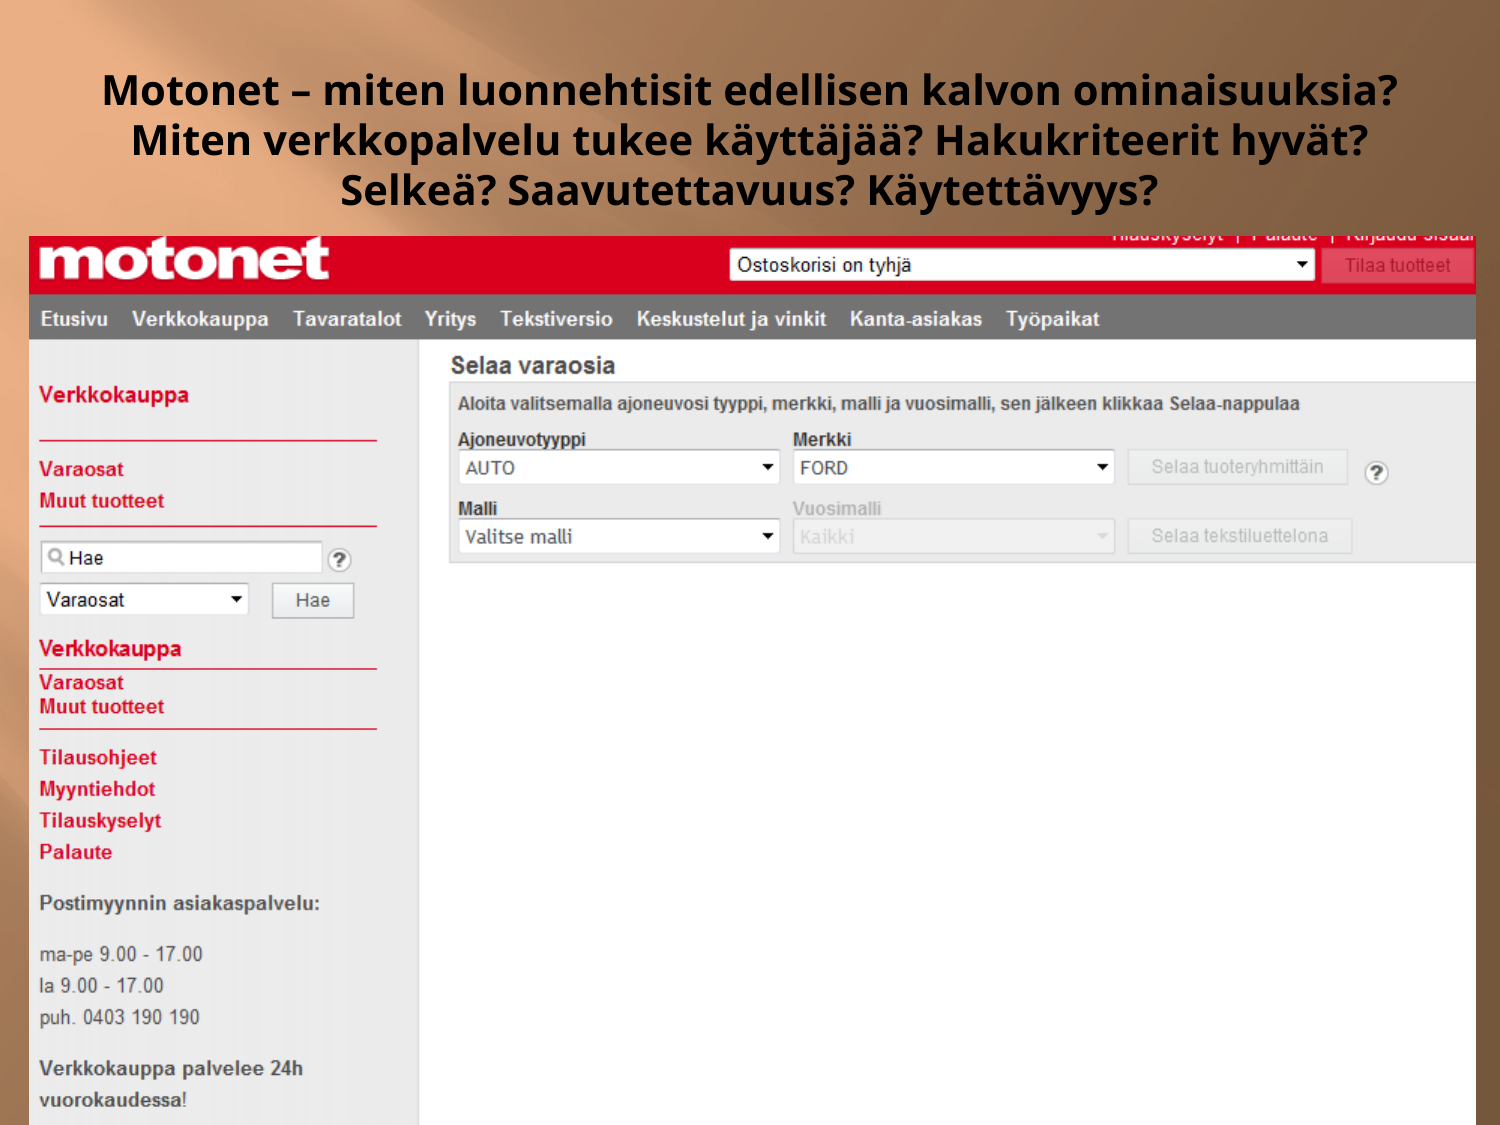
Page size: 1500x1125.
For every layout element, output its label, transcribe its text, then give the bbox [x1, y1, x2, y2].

title Motonet – miten luonnehtisit edellisen kalvon ominaisuuksia? Miten verkkopalvelu tukee käyttäjää? Hakukriteerit hyvät? Selkeä? Saavutettavuus? Käytettävyys? [75, 45, 1425, 233]
picture [29, 236, 1476, 1125]
